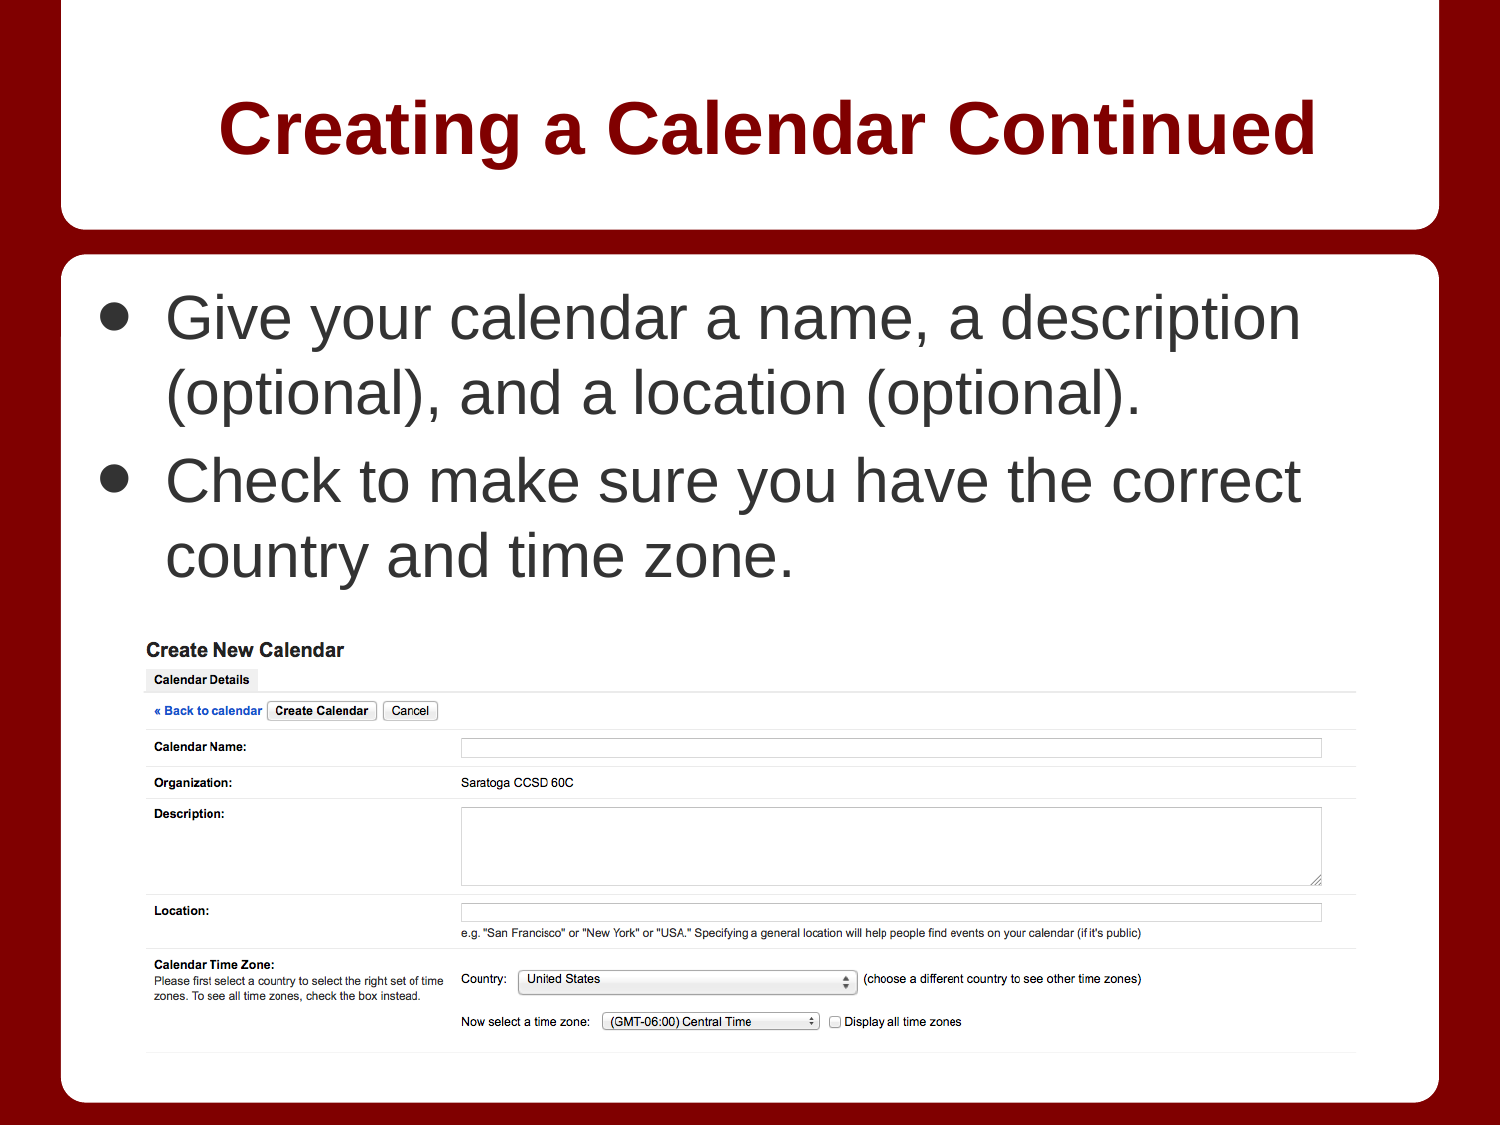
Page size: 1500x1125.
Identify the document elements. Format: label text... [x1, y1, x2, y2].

title Creating a Calendar Continued [75, 15, 1425, 234]
list Give your calendar a name, a description (optional), and a location (optional). Check to make sure you have the correct country and time zone. [75, 262, 1425, 931]
text_box [143, 637, 1357, 1053]
